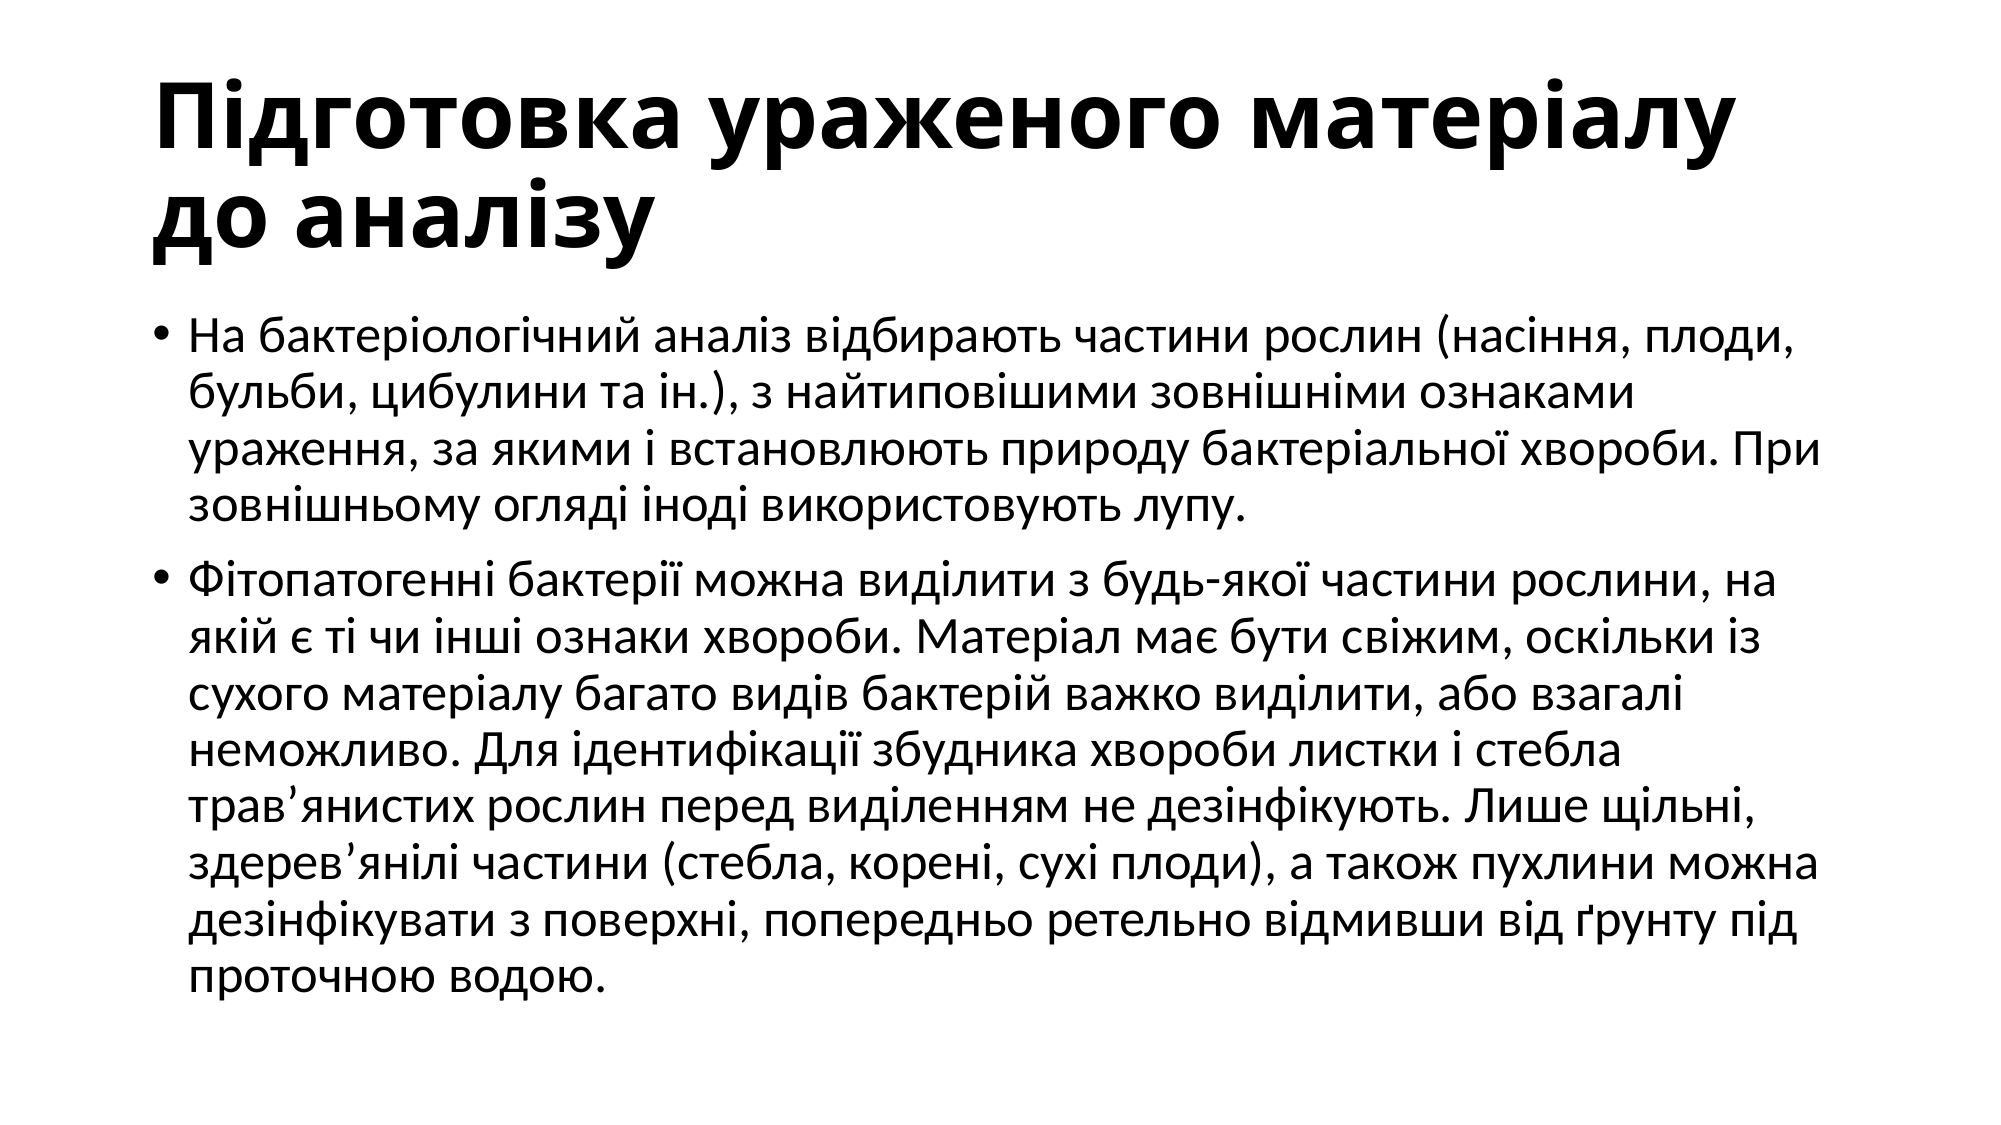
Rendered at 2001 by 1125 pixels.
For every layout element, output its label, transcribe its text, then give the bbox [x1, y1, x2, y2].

list На бактеріологічний аналіз відбирають частини рослин (насіння, плоди, бульби, цибулини та ін.), з найтиповішими зовнішніми ознаками ураження, за якими і встановлюють природу бактеріальної хвороби. При зовнішньому огляді іноді використовують лупу. Фітопатогенні бактерії можна виділити з будь-якої частини рослини, на якій є ті чи інші ознаки хвороби. Матеріал має бути свіжим, оскільки із сухого матеріалу багато видів бактерій важко виділити, або взагалі неможливо. Для ідентифікації збудника хвороби листки і стебла трав’янистих рослин перед виділенням не дезінфікують. Лише щільні, здерев’янілі частини (стебла, корені, сухі плоди), а також пухлини можна дезінфікувати з поверхні, попередньо ретельно відмивши від ґрунту під проточною водою. [137, 299, 1863, 1014]
title Підготовка ураженого матеріалу до аналізу [137, 59, 1863, 278]
